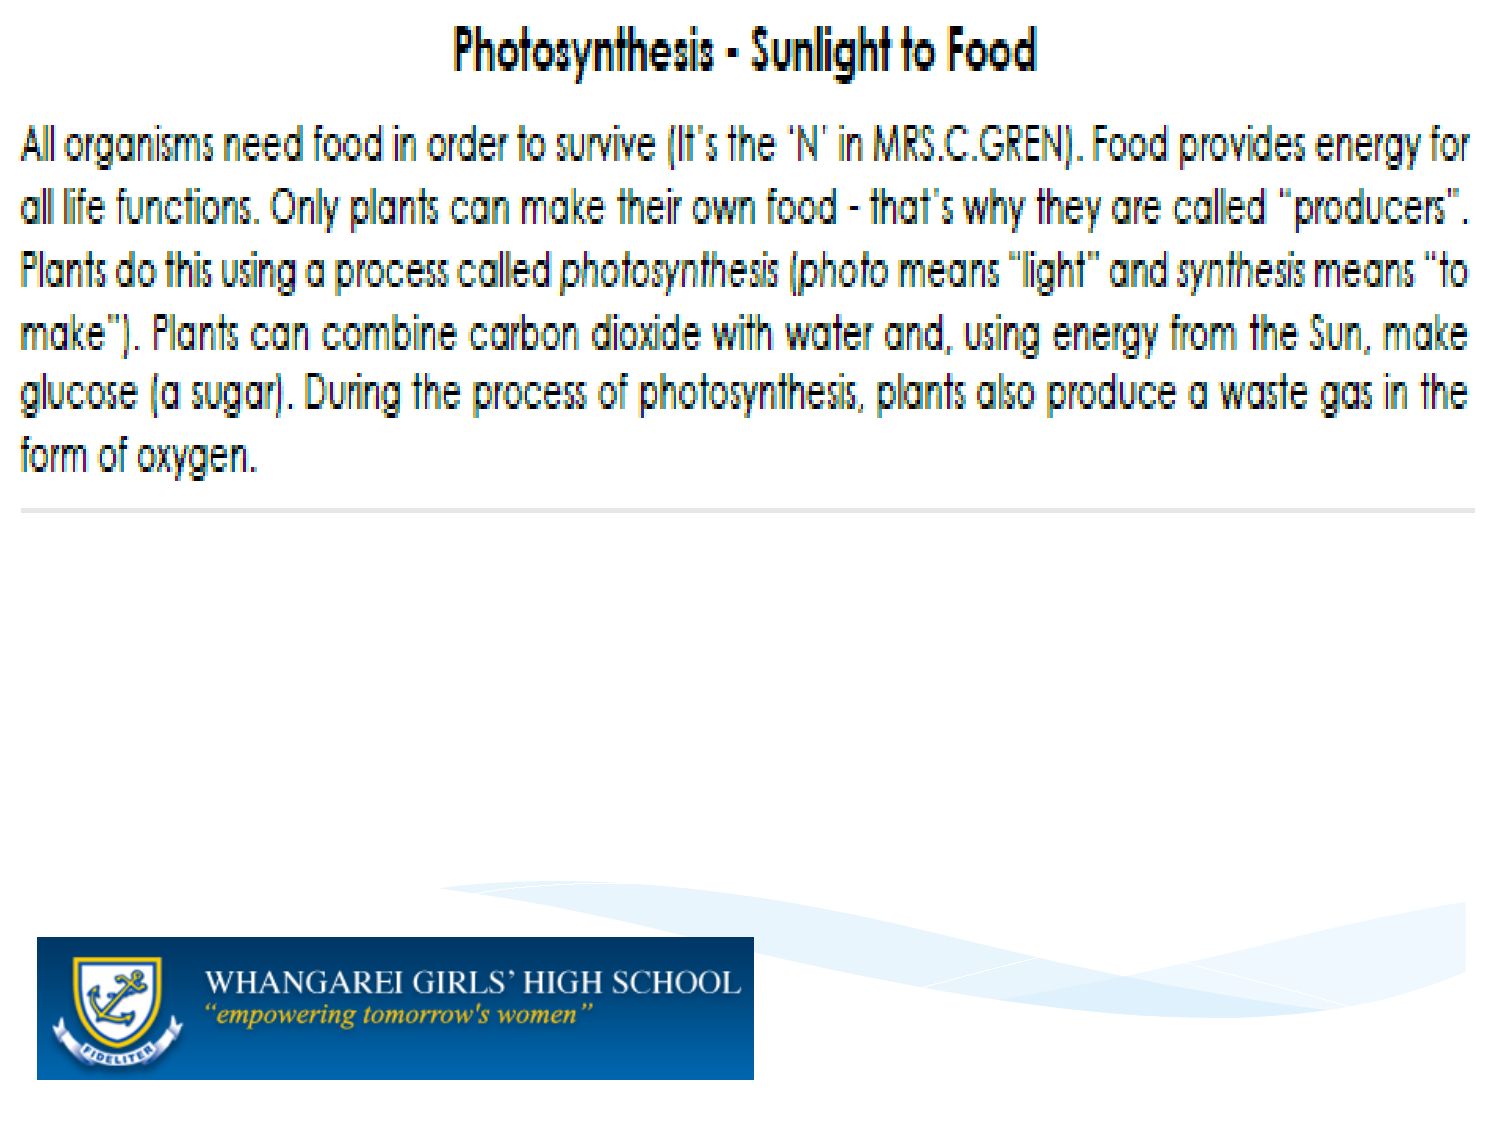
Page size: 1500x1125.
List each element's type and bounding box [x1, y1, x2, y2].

picture [37, 937, 754, 1080]
picture [0, 0, 1500, 513]
